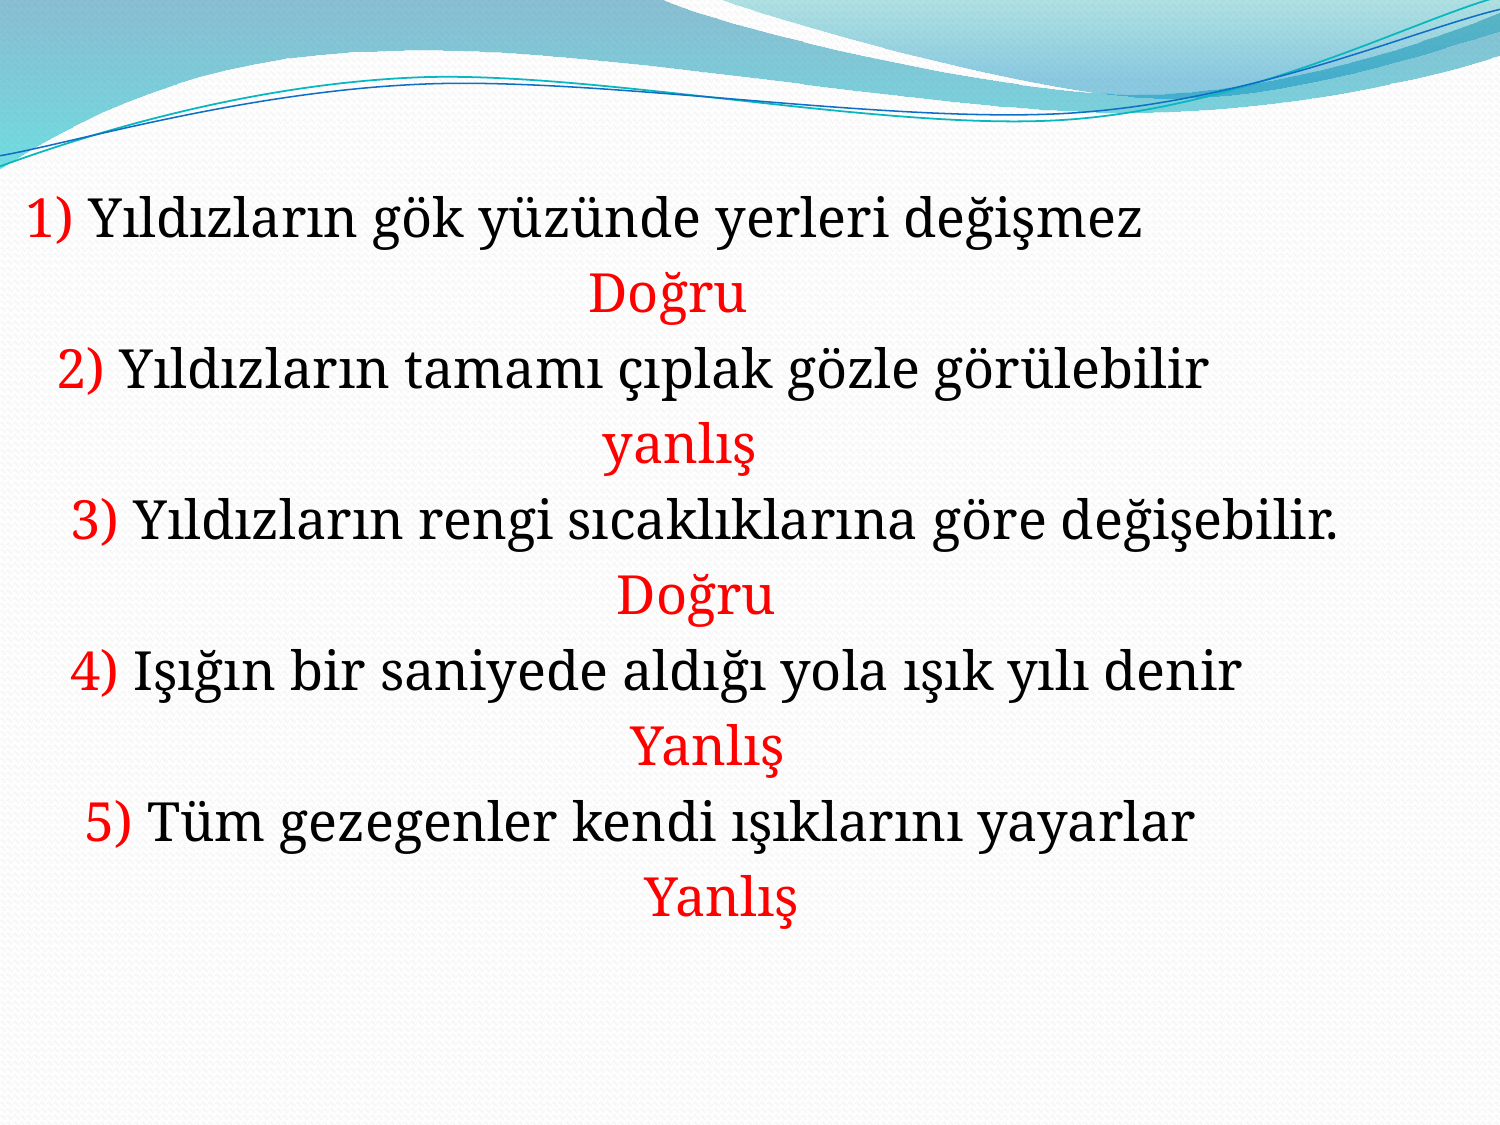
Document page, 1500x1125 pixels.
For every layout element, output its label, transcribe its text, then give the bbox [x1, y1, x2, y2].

list 1) Yıldızların gök yüzünde yerleri değişmez Doğru 2) Yıldızların tamamı çıplak gözle görülebilir yanlış 3) Yıldızların rengi sıcaklıklarına göre değişebilir. Doğru 4) Işığın bir saniyede aldığı yola ışık yılı denir Yanlış 5) Tüm gezegenler kendi ışıklarını yayarlar Yanlış [0, 117, 1500, 1125]
